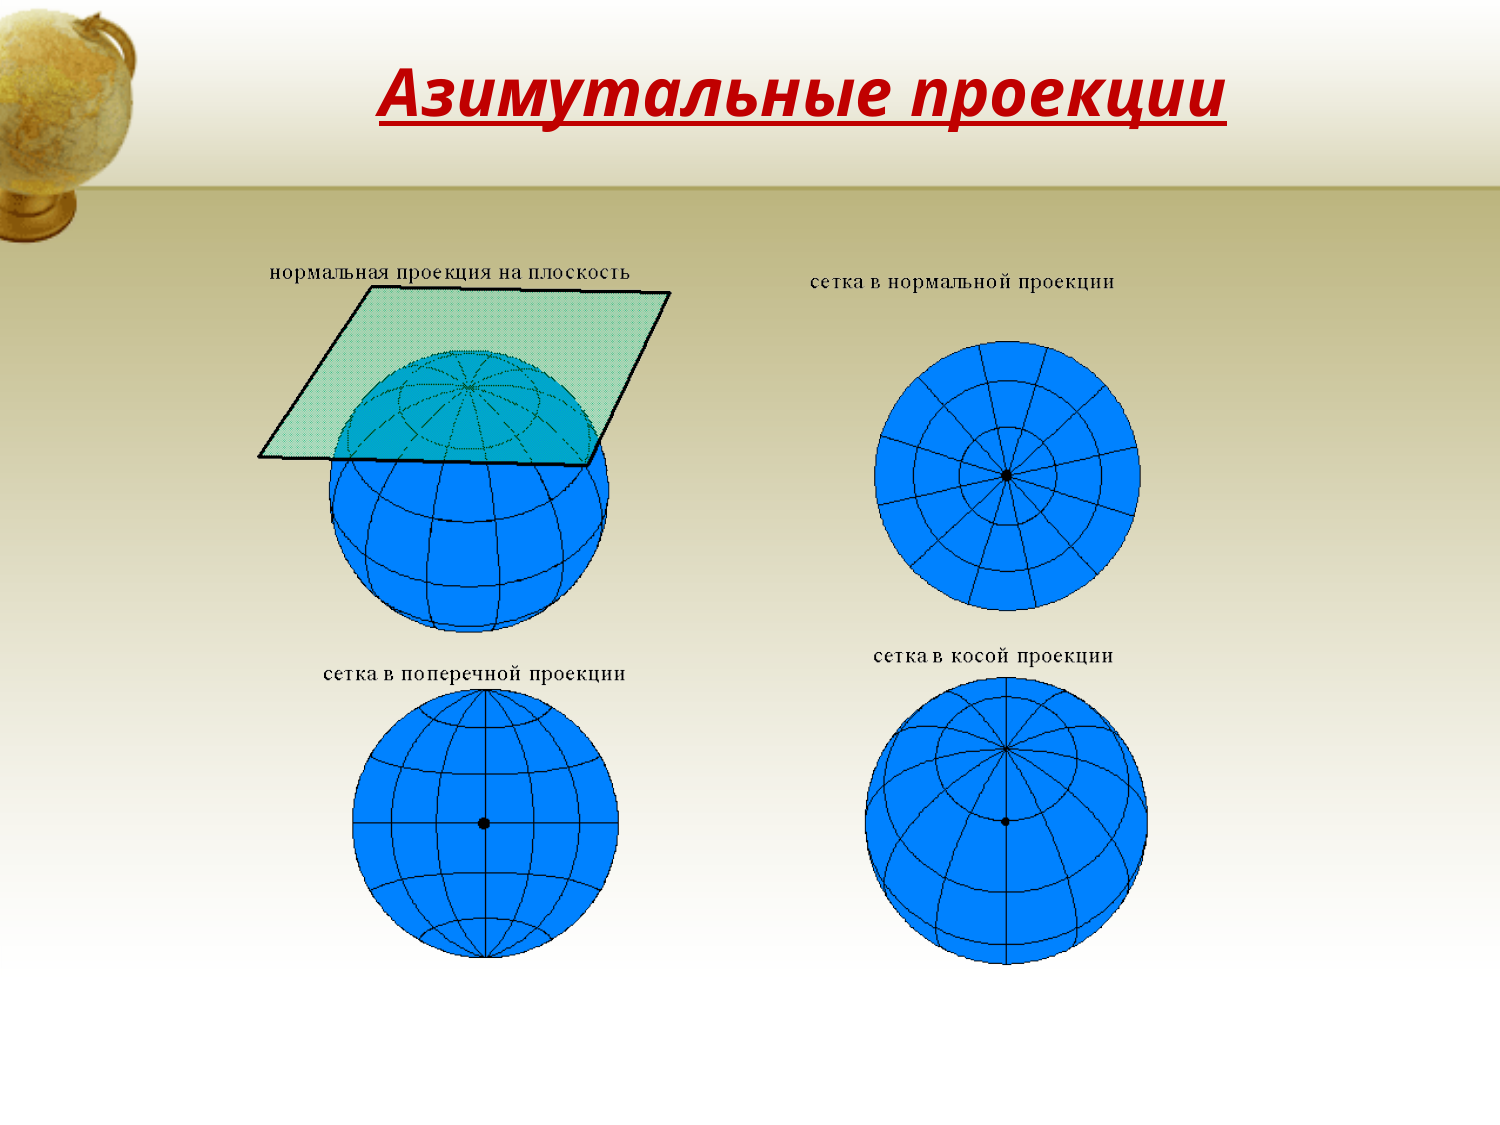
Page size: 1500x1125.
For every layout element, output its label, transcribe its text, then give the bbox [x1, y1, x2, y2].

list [111, 243, 1436, 1095]
picture [0, 0, 1500, 1125]
title Азимутальные проекции [170, 42, 1436, 138]
